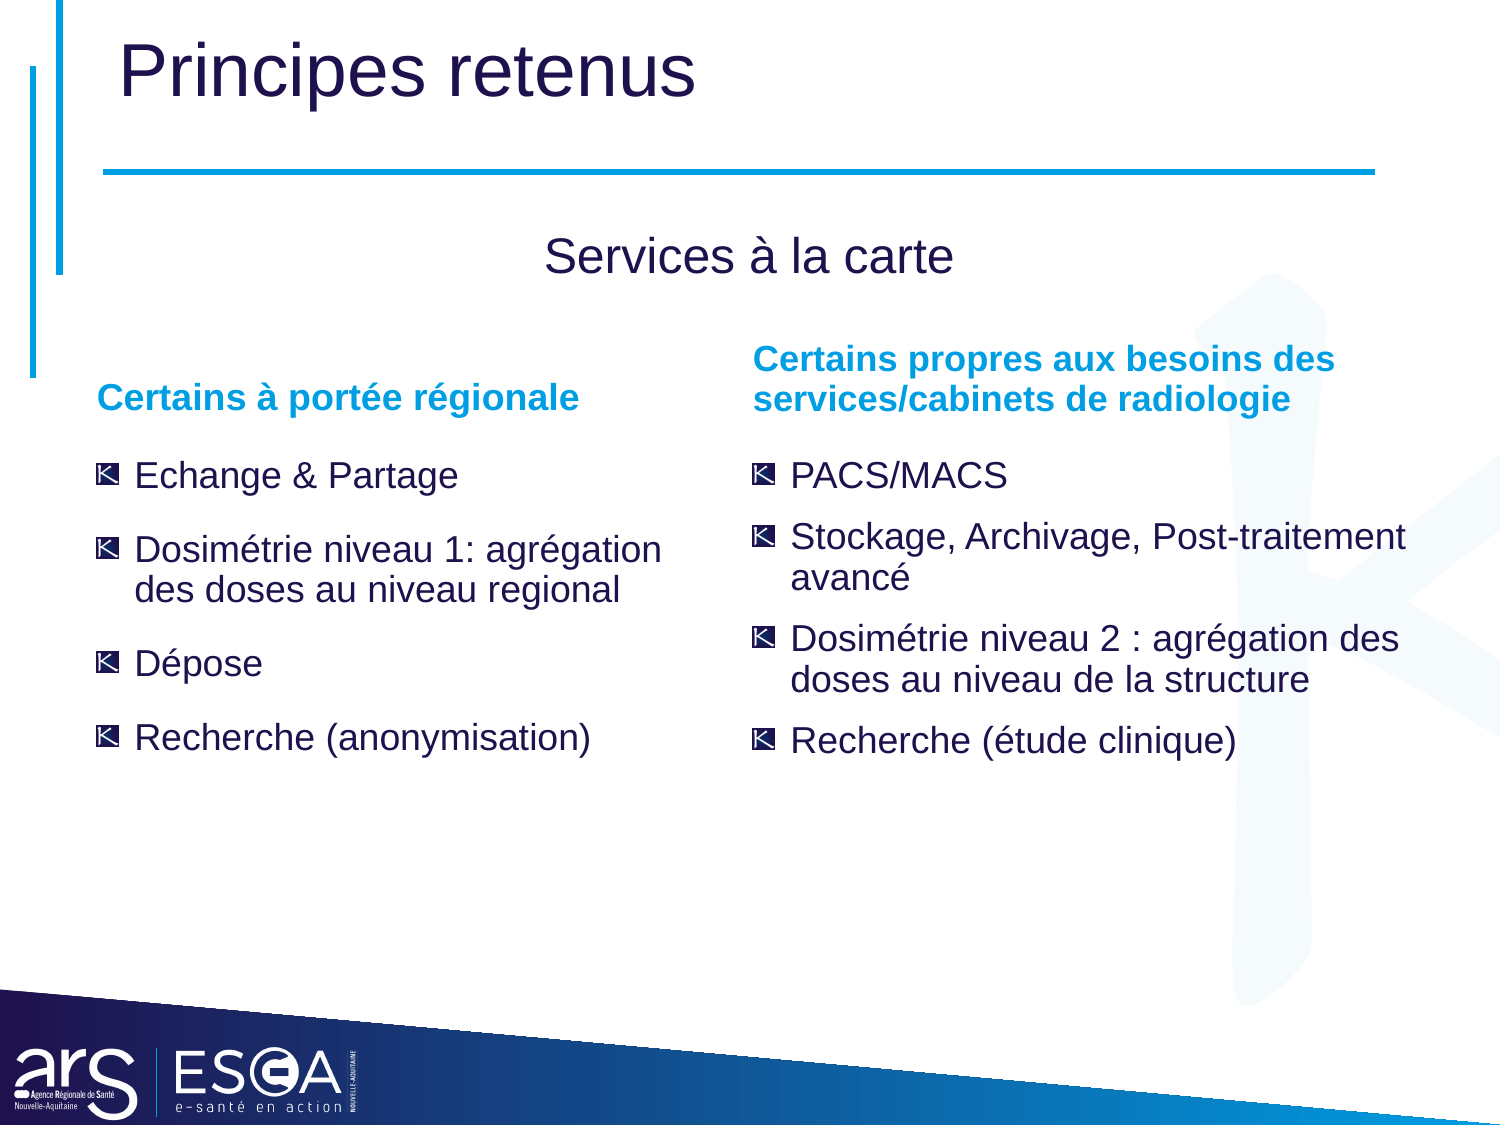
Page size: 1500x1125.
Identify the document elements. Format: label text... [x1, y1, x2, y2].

title Principes retenus [103, 71, 1375, 164]
picture [96, 537, 118, 559]
picture [752, 728, 774, 750]
picture [96, 651, 118, 673]
text_box Services à la carte [103, 222, 1396, 309]
picture [752, 463, 774, 485]
picture [175, 1047, 358, 1115]
picture [96, 725, 118, 747]
picture [752, 626, 774, 648]
picture [752, 525, 774, 547]
picture [0, 1033, 150, 1125]
picture [96, 463, 118, 485]
list Certains propres aux besoins des services/cabinets de radiologie [737, 332, 1376, 427]
list Echange & Partage Dosimétrie niveau 1: agrégation des doses au niveau regional Dépose Recherche (anonymisation) [81, 448, 717, 822]
list Certains à portée régionale [81, 365, 717, 427]
list PACS/MACS Stockage, Archivage, Post-traitement avancé Dosimétrie niveau 2 : agrégation des doses au niveau de la structure Recherche (étude clinique) [737, 448, 1442, 822]
